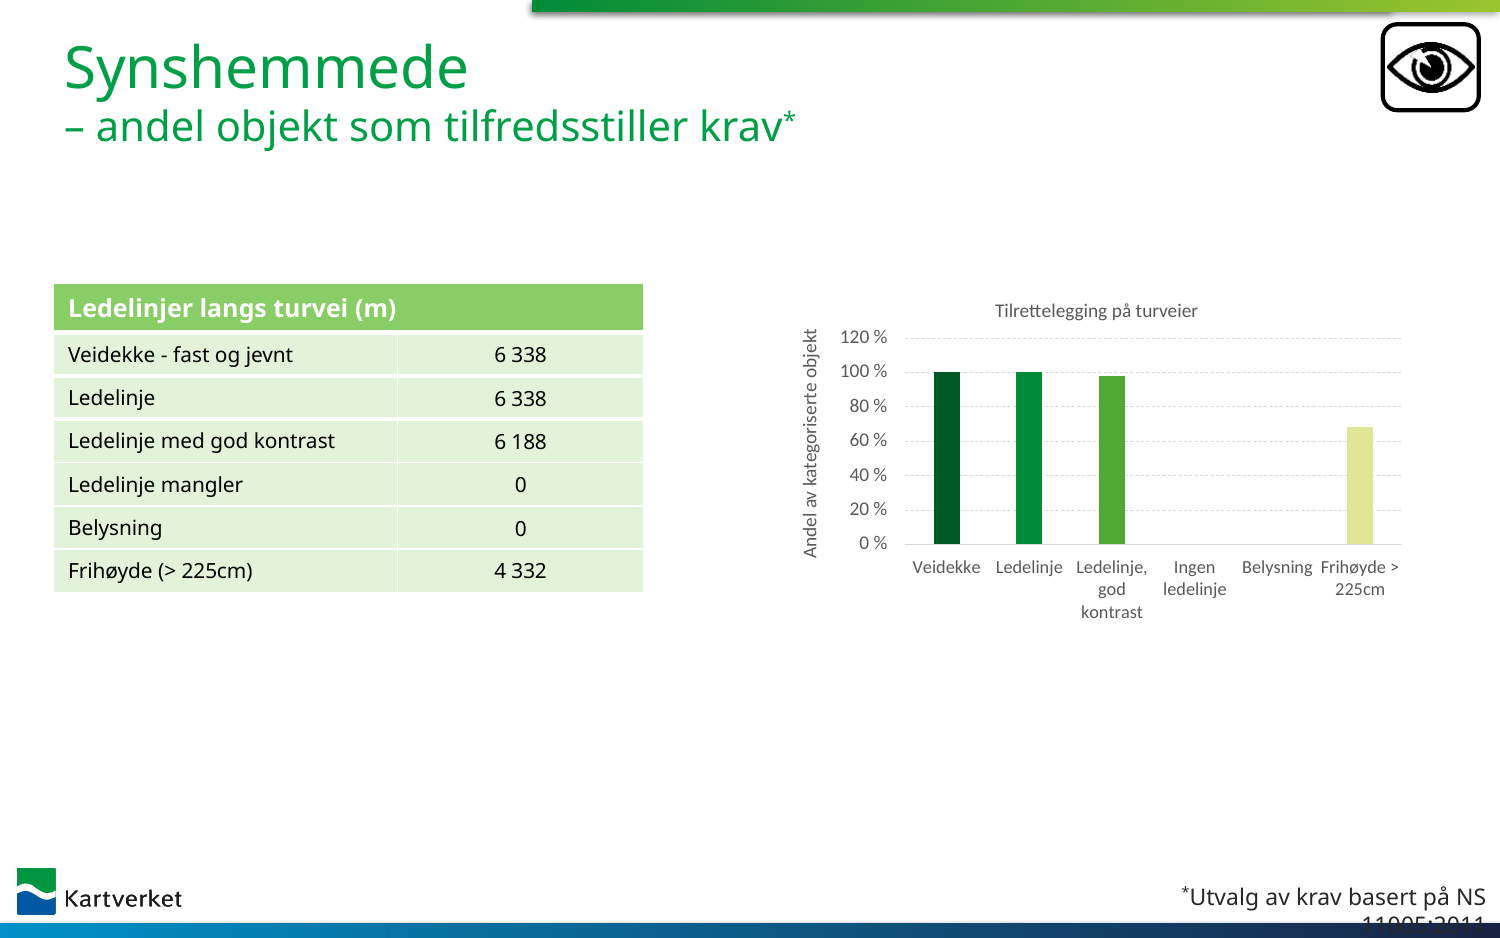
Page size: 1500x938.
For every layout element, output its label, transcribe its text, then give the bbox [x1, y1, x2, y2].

table_cell Frihøyde (> 225cm) [54, 550, 397, 592]
table_cell 0 [398, 507, 643, 548]
table_cell 4 332 [398, 550, 643, 592]
text_box *Utvalg av krav basert på NS 11005:2011 [1068, 873, 1500, 938]
table_header Ledelinjer langs turvei (m) [54, 284, 643, 330]
text_box Synshemmede – andel objekt som tilfredsstiller krav* [49, 24, 1431, 158]
table_cell 0 [398, 463, 643, 505]
table_cell Belysning [54, 507, 397, 548]
table_cell 6 188 [398, 421, 643, 462]
table_cell Ledelinje med god kontrast [54, 421, 397, 462]
table_cell Veidekke - fast og jevnt [54, 335, 397, 374]
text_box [1382, 24, 1480, 111]
table_cell Ledelinje [54, 378, 397, 417]
table_cell Ledelinje mangler [54, 463, 397, 505]
table_cell 6 338 [398, 378, 643, 417]
table_cell 6 338 [398, 335, 643, 374]
picture [791, 291, 1402, 630]
